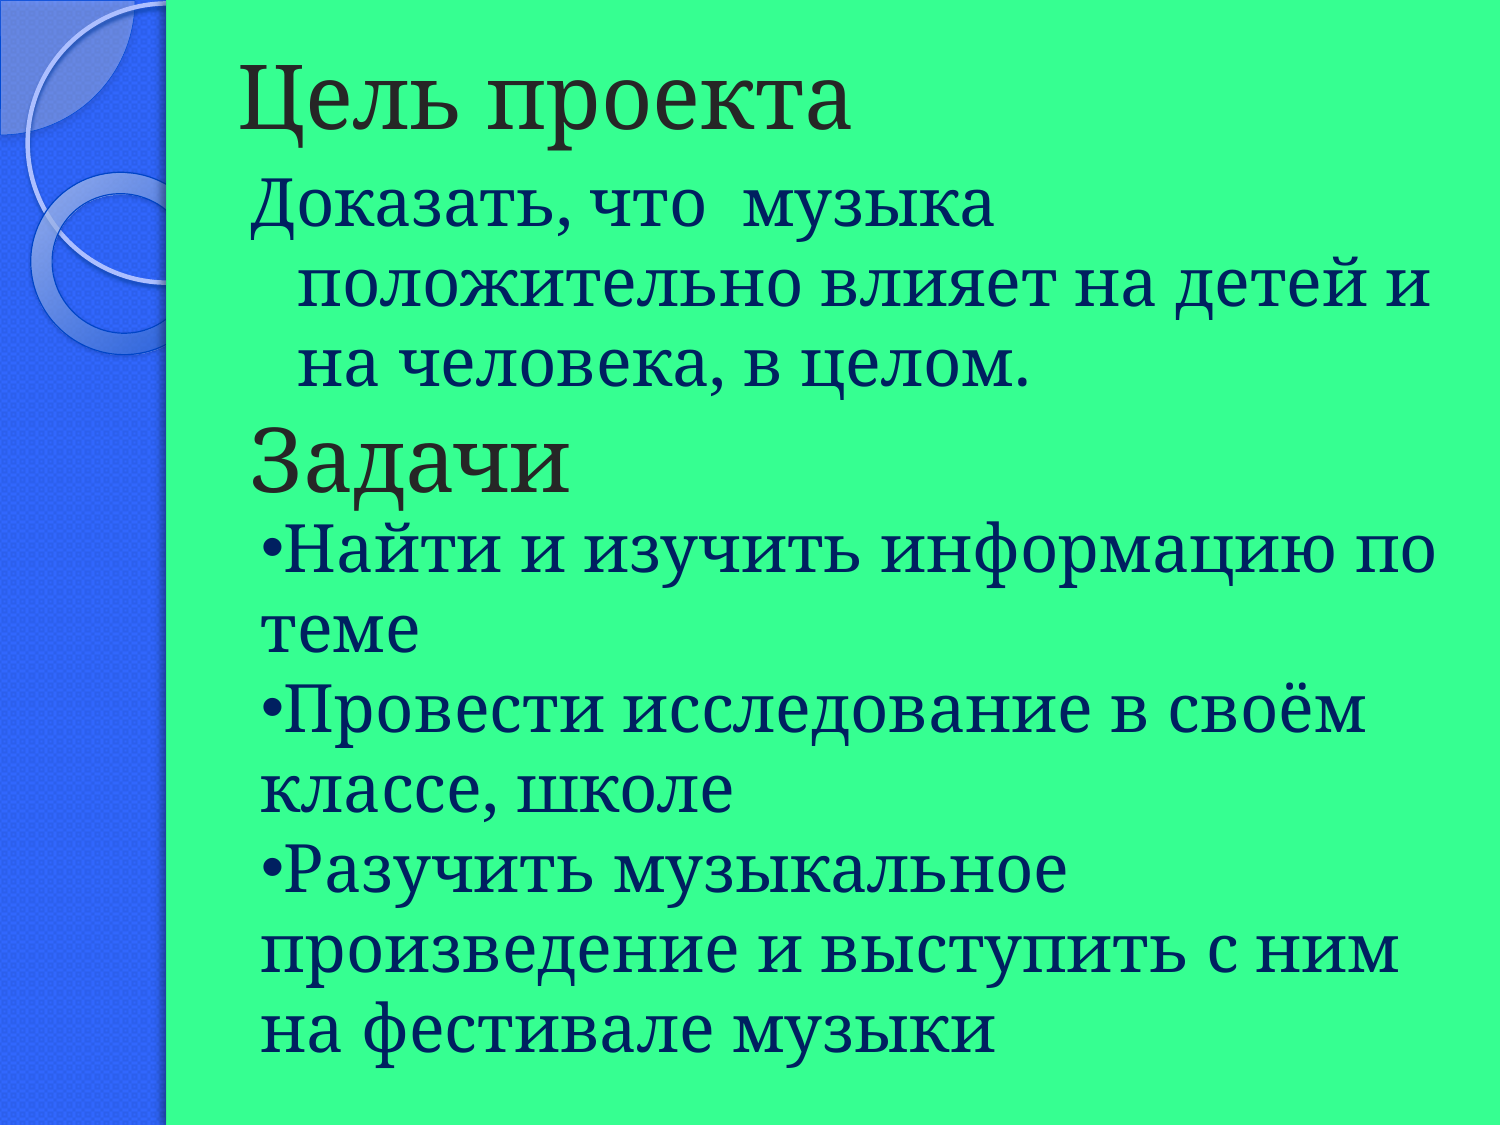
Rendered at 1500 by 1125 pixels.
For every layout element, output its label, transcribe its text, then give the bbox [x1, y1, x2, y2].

title Цель проекта [222, 0, 1453, 152]
text_box Задачи [234, 363, 1465, 551]
list Доказать, что музыка положительно влияет на детей и на человека, в целом. [222, 152, 1453, 443]
text_box Найти и изучить информацию по теме Провести исследование в своём классе, школе Разучить музыкальное произведение и выступить с ним на фестивале музыки [246, 551, 1465, 1119]
